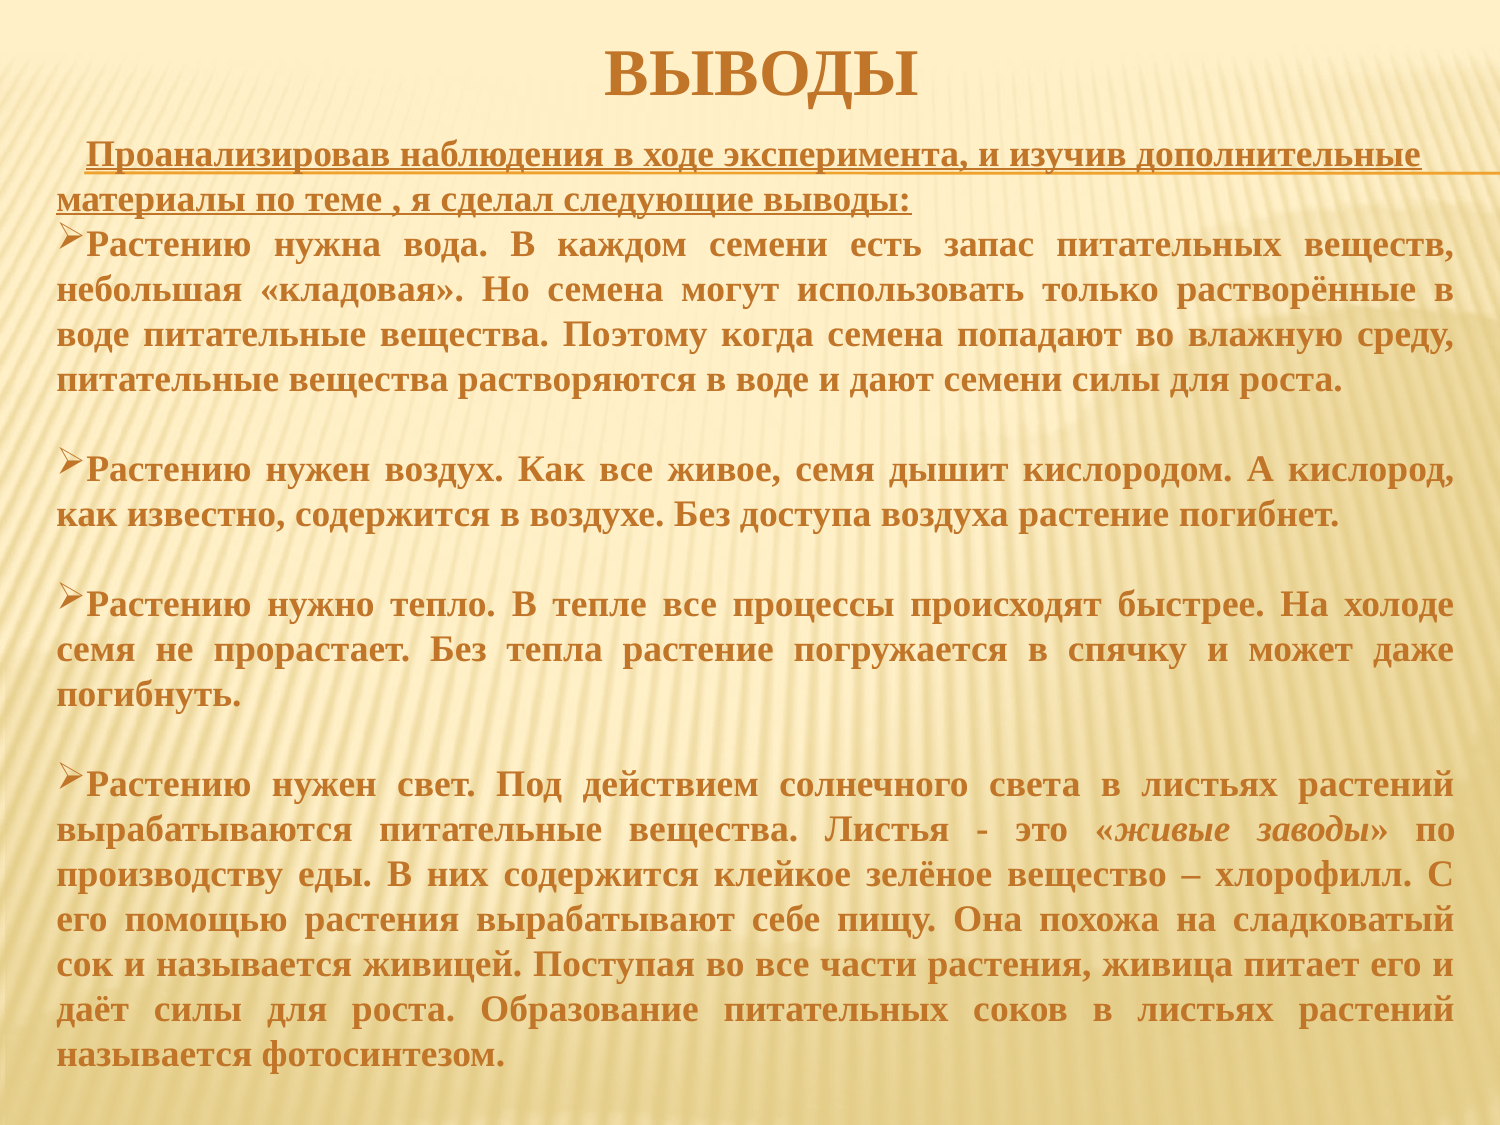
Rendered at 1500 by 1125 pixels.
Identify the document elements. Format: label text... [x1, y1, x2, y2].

title выводы [49, 0, 1475, 138]
text_box Проанализировав наблюдения в ходе эксперимента, и изучив дополнительные материалы по теме , я сделал следующие выводы: Растению нужна вода. В каждом семени есть запас питательных веществ, небольшая «кладовая». Но семена могут использовать только растворённые в воде питательные вещества. Поэтому когда семена попадают во влажную среду, питательные вещества растворяются в воде и дают семени силы для роста. Растению нужен воздух. Как все живое, семя дышит кислородом. А кислород, как известно, содержится в воздухе. Без доступа воздуха растение погибнет. Растению нужно тепло. В тепле все процессы происходят быстрее. На холоде семя не прорастает. Без тепла растение погружается в спячку и может даже погибнуть. Растению нужен свет. Под действием солнечного света в листьях растений вырабатываются питательные вещества. Листья - это «живые заводы» по производству еды. В них содержится клейкое зелёное вещество – хлорофилл. С его помощью растения вырабатывают себе пищу. Она похожа на сладковатый сок и называется живицей. Поступая во все части растения, живица питает его и даёт силы для роста. Образование питательных соков в листьях растений называется фотосинтезом. [41, 121, 1471, 1125]
